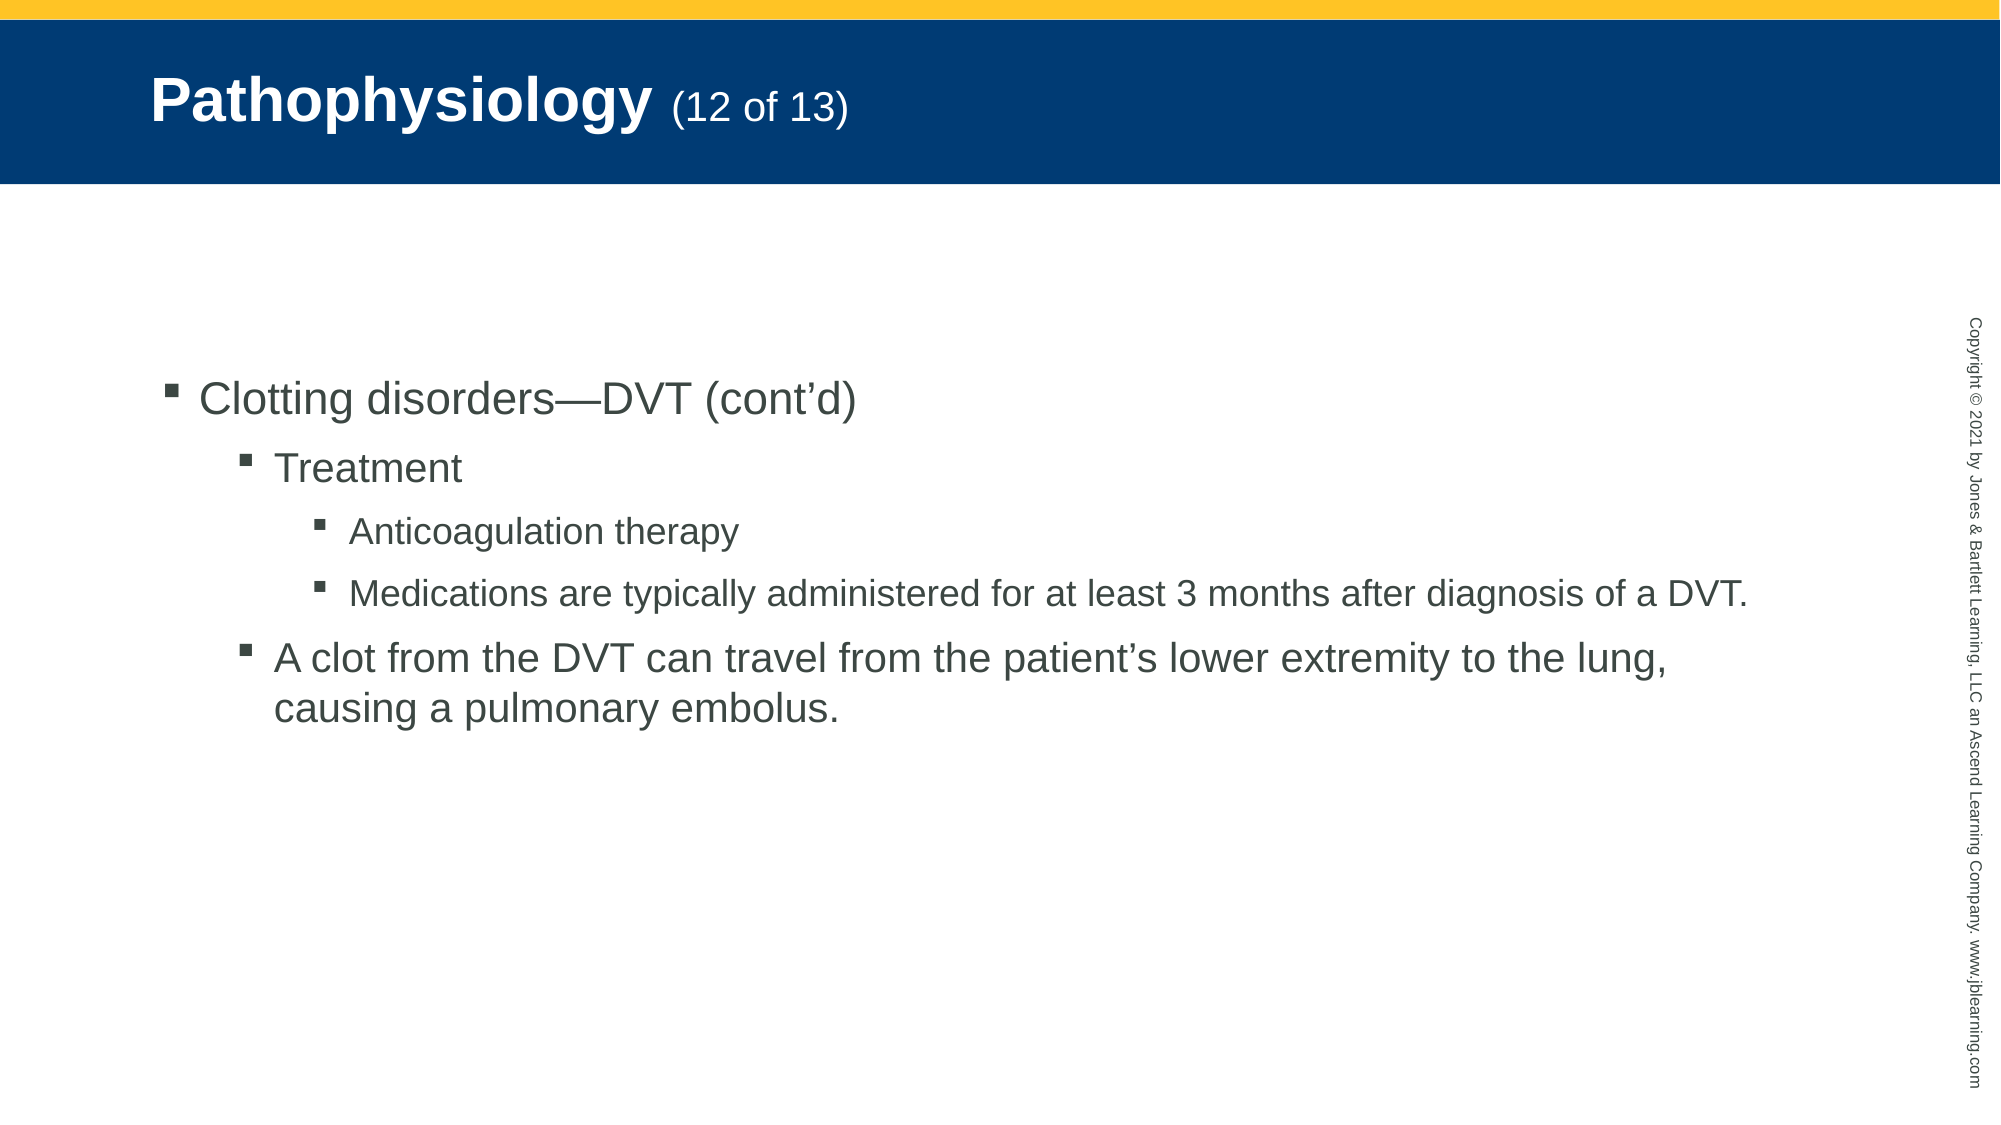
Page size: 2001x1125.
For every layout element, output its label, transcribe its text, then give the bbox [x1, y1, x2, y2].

title Pathophysiology (12 of 13) [0, 19, 2000, 185]
list Clotting disorders—DVT (cont’d) Treatment Anticoagulation therapy Medications are typically administered for at least 3 months after diagnosis of a DVT. A clot from the DVT can travel from the patient’s lower extremity to the lung, causing a pulmonary embolus. [146, 361, 1859, 1016]
